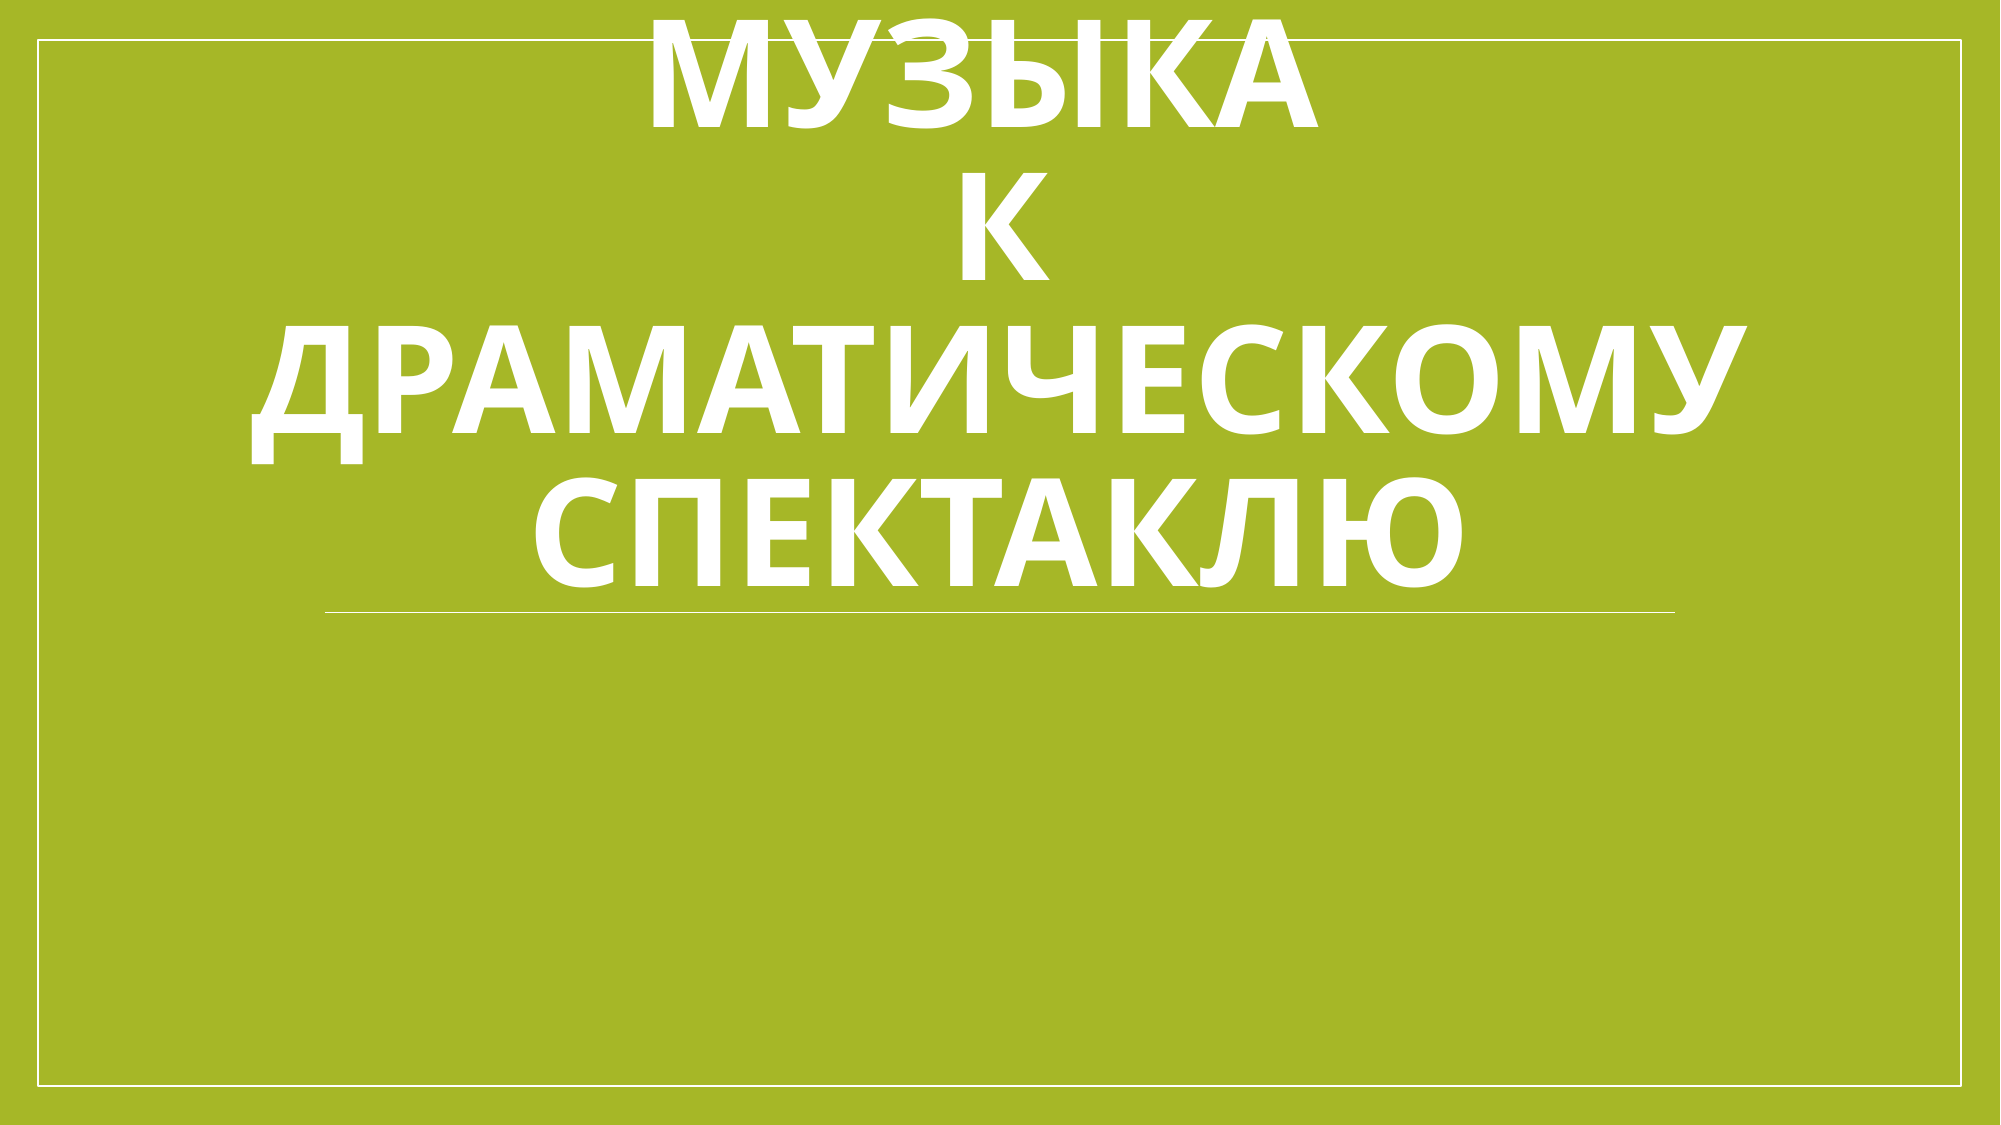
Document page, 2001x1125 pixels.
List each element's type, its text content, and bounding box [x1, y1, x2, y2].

title Музыка к драматическому спектаклю [182, 144, 1818, 625]
